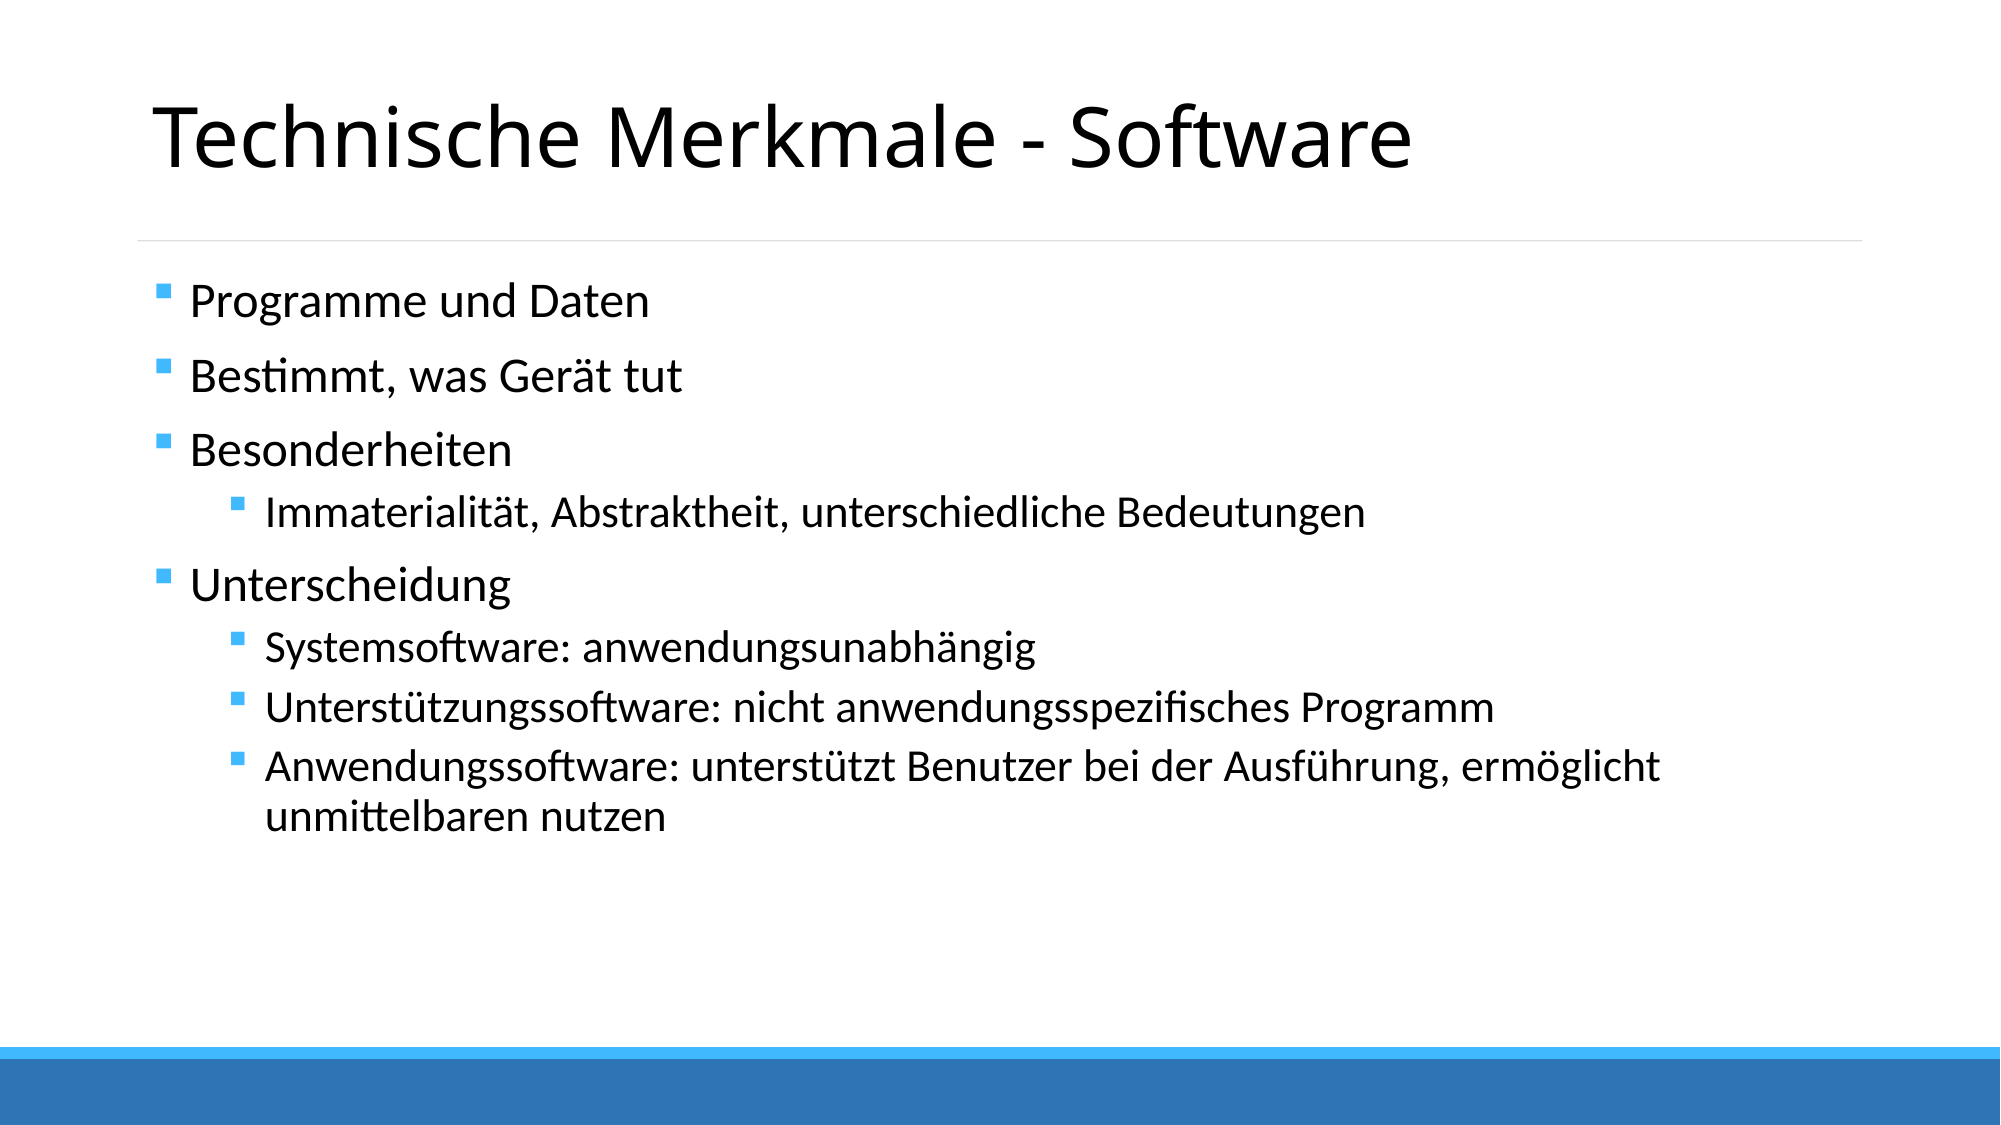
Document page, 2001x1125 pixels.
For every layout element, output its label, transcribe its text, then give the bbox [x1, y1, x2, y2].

title Technische Merkmale - Software [137, 48, 1863, 234]
list Programme und Daten Bestimmt, was Gerät tut Besonderheiten Immaterialität, Abstraktheit, unterschiedliche Bedeutungen Unterscheidung Systemsoftware: anwendungsunabhängig Unterstützungssoftware: nicht anwendungsspezifisches Programm Anwendungssoftware: unterstützt Benutzer bei der Ausführung, ermöglicht unmittelbaren nutzen [137, 266, 1863, 1043]
